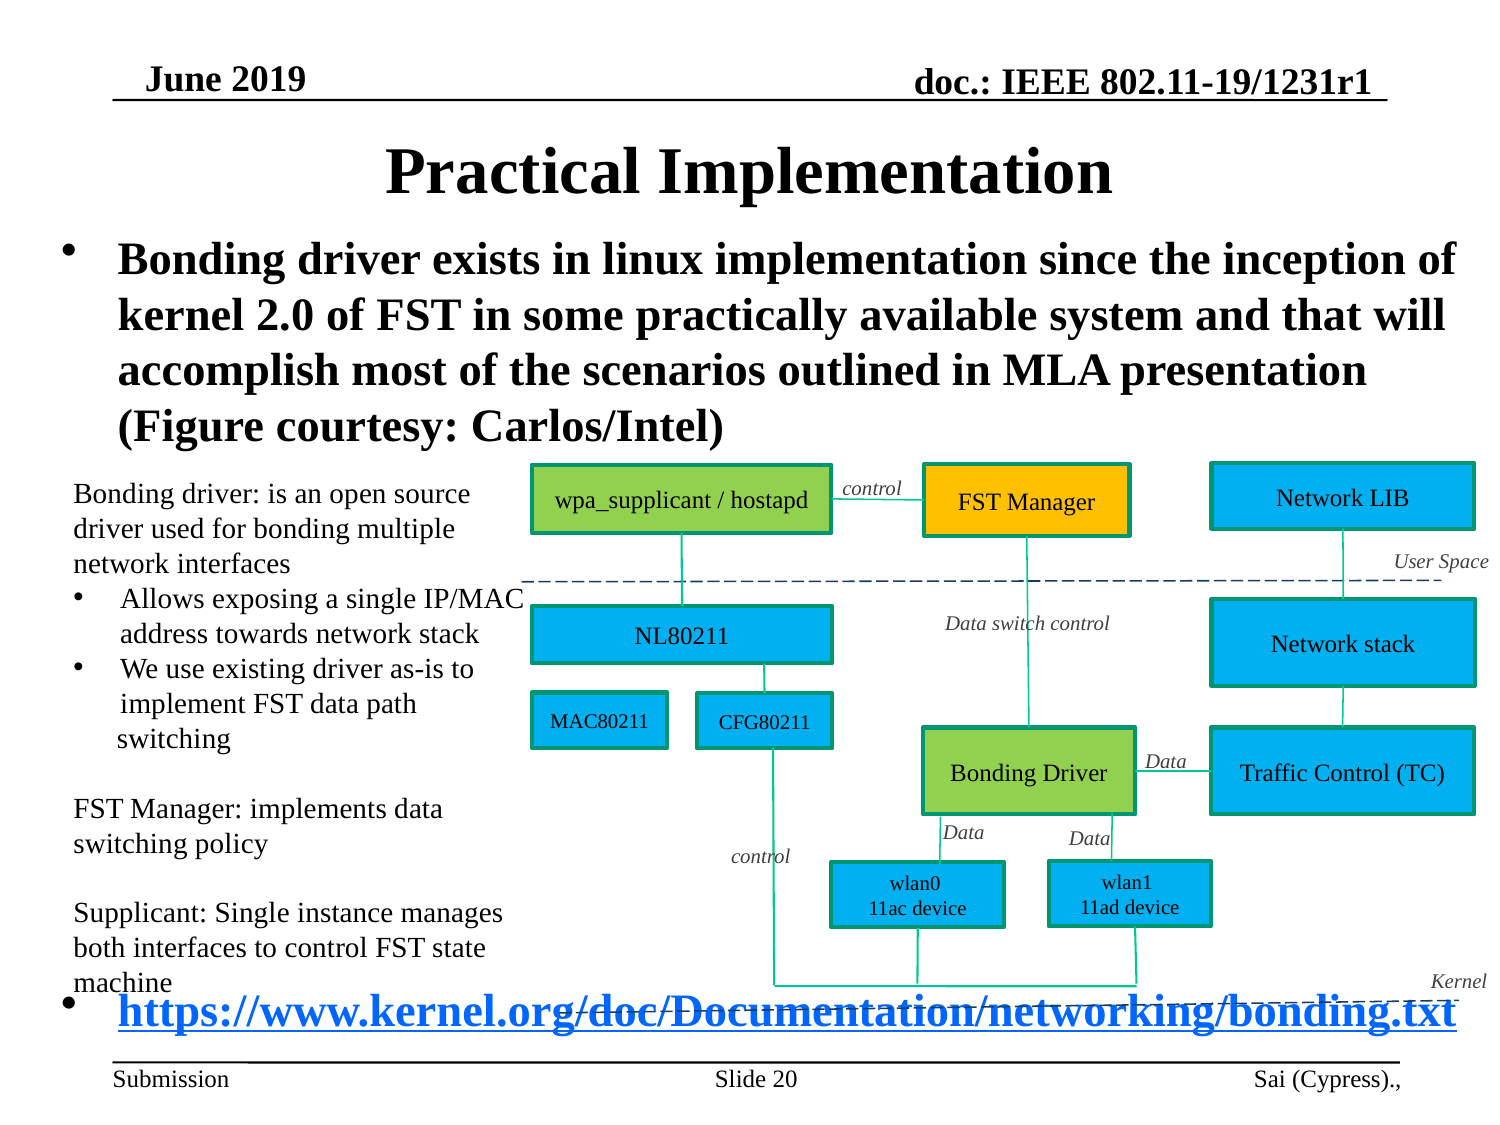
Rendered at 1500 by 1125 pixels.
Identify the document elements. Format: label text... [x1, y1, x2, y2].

slide_number Slide 20 [712, 1061, 801, 1093]
footer Sai (Cypress)., [949, 1061, 1402, 1093]
title Practical Implementation [112, 112, 1388, 223]
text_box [58, 462, 1500, 1014]
list Bonding driver exists in linux implementation since the inception of kernel 2.0 of FST in some practically available system and that will accomplish most of the scenarios outlined in MLA presentation (Figure courtesy: Carlos/Intel) https://www.kernel.org/doc/Documentation/networking/bonding.txt [45, 220, 1481, 1053]
